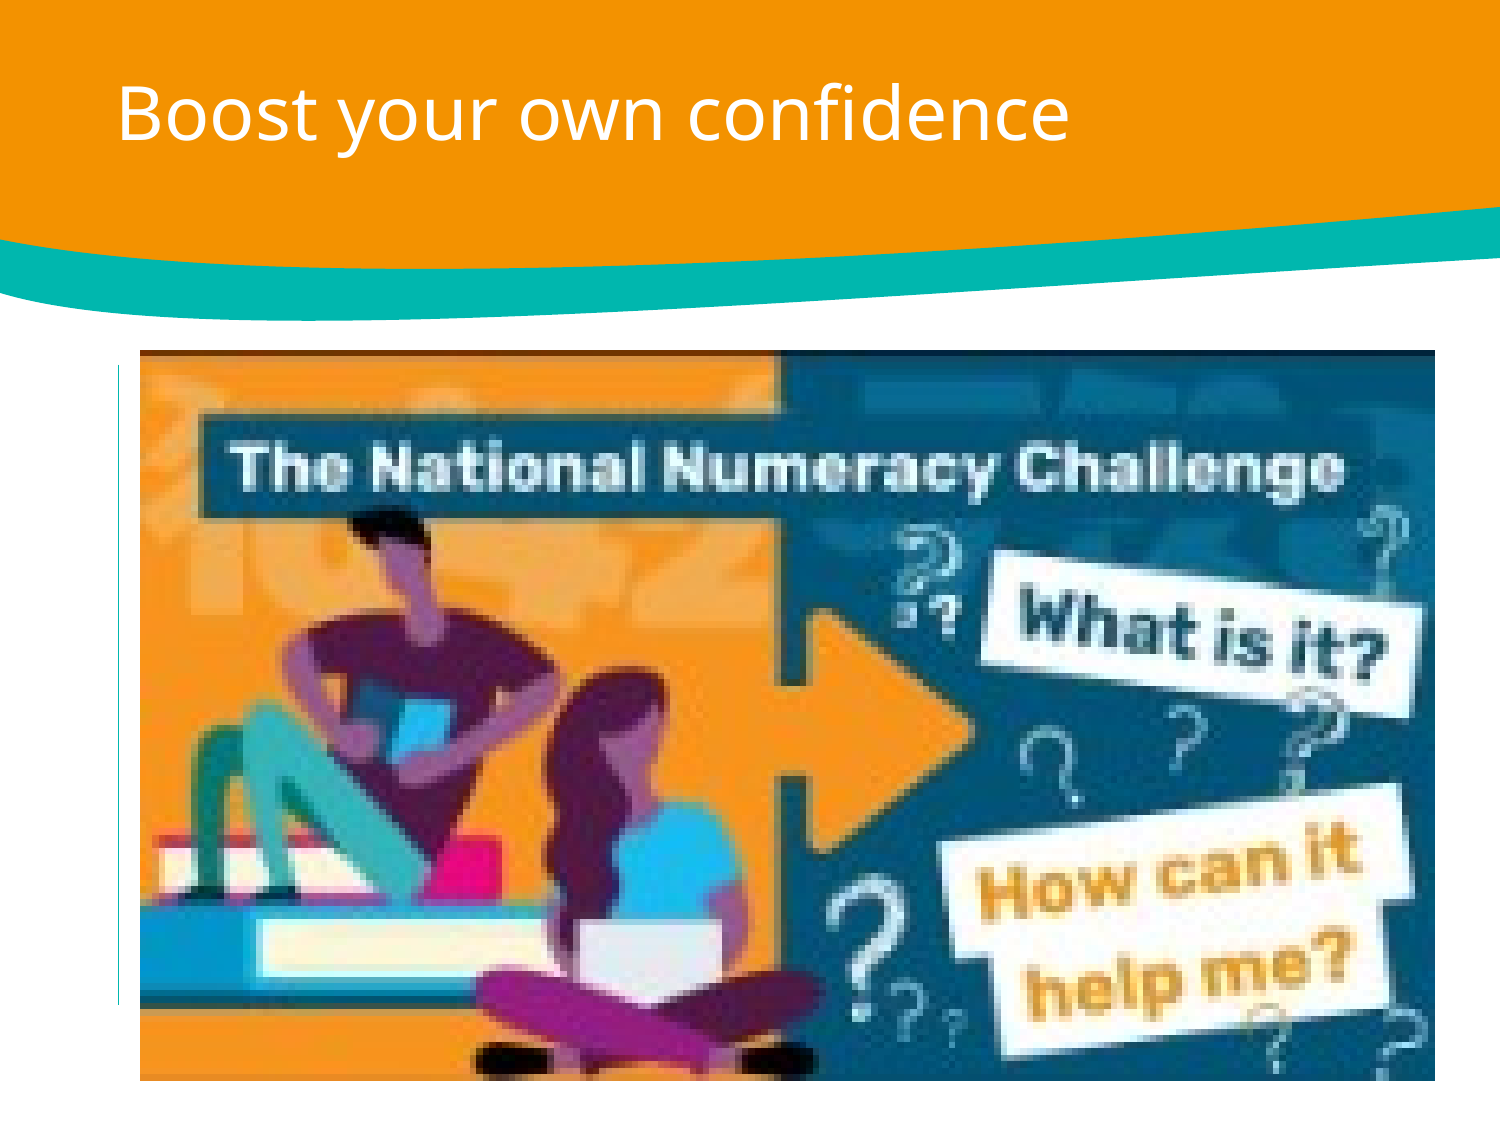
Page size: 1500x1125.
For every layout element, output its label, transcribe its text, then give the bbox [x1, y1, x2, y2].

list Boost your own confidence [100, 67, 1411, 258]
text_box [139, 349, 1436, 1082]
